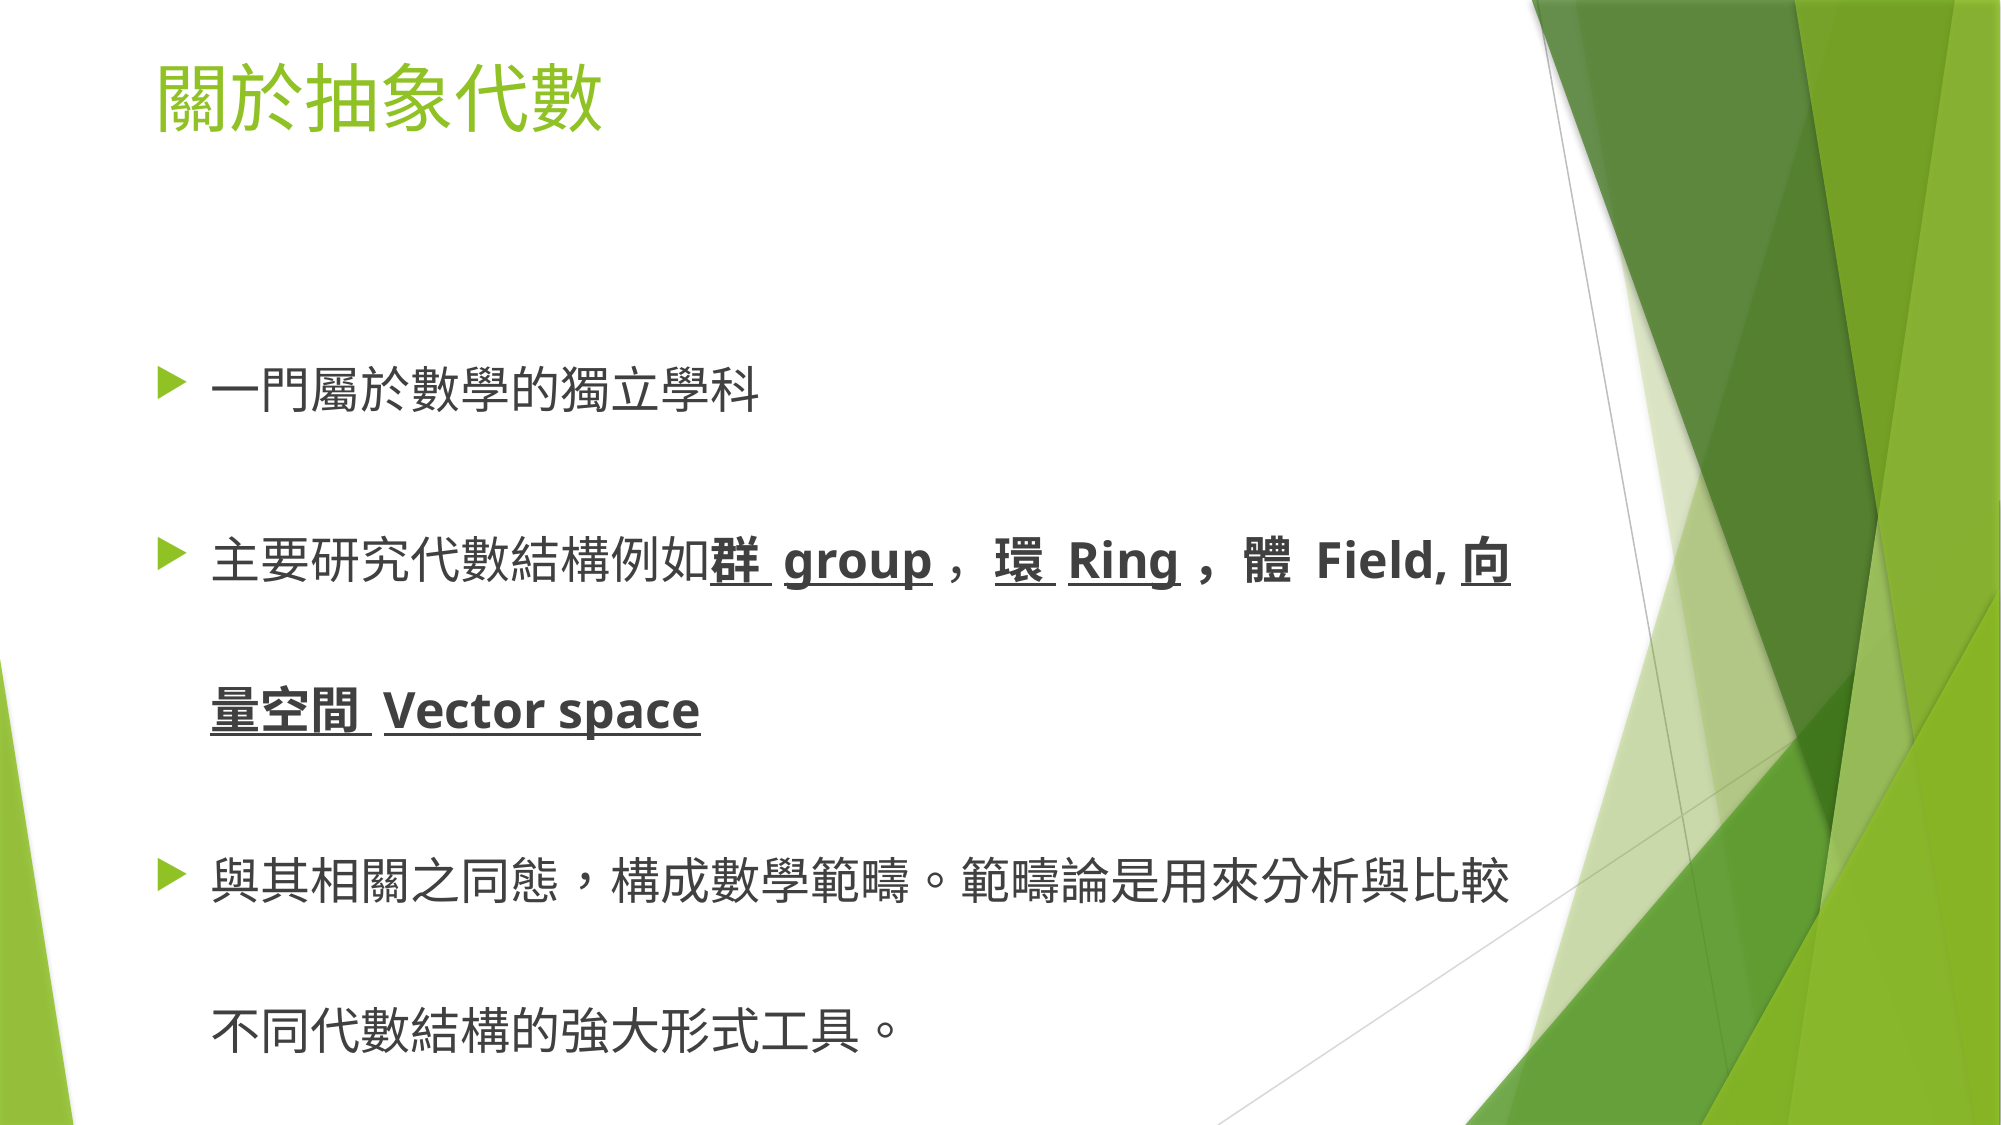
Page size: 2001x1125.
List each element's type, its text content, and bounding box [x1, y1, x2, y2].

list 一門屬於數學的獨立學科 主要研究代數結構例如群 group，環 Ring，體 Field,向量空間 Vector space 與其相關之同態，構成數學範疇。範疇論是用來分析與比較不同代數結構的強大形式工具。 [139, 260, 1550, 1095]
title 關於抽象代數 [139, 43, 1550, 260]
